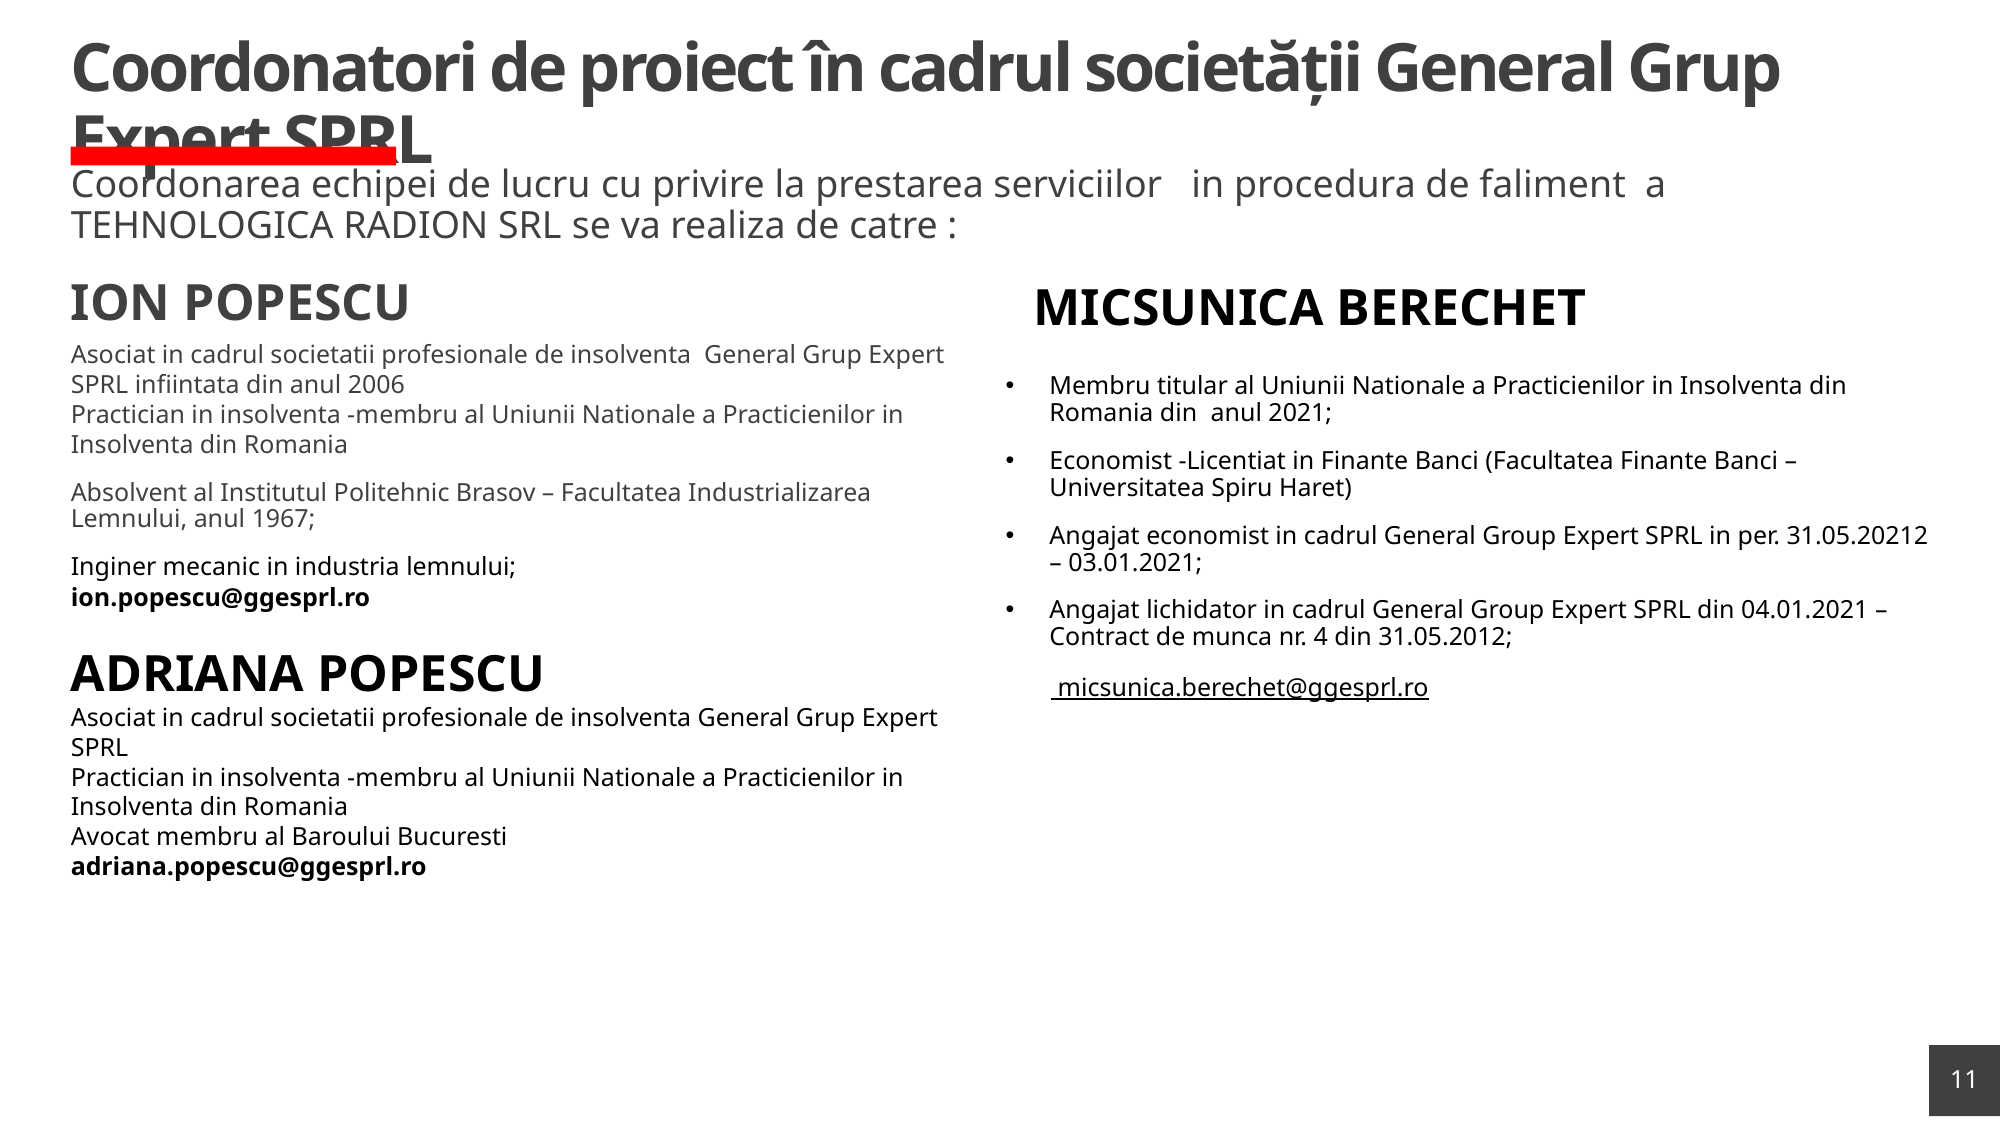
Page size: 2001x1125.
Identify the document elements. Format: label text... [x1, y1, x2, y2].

list MICSUNICA BERECHET [1033, 282, 1931, 327]
list Membru titular al Uniunii Nationale a Practicienilor in Insolventa din Romania din anul 2021; Economist -Licentiat in Finante Banci (Facultatea Finante Banci – Universitatea Spiru Haret) Angajat economist in cadrul General Group Expert SPRL in per. 31.05.20212 – 03.01.2021; Angajat lichidator in cadrul General Group Expert SPRL din 04.01.2021 – Contract de munca nr. 4 din 31.05.2012; micsunica.berechet@ggesprl.ro [1005, 327, 1948, 895]
title Coordonatori de proiect în cadrul societății General Grup Expert SPRL [70, 70, 1931, 142]
list Coordonarea echipei de lucru cu privire la prestarea serviciilor in procedura de faliment a TEHNOLOGICA RADION SRL se va realiza de catre : [70, 165, 1931, 225]
list ION POPESCU [70, 277, 969, 337]
text_box [70, 146, 397, 166]
slide_number 11 [1929, 1045, 2000, 1117]
list Asociat in cadrul societatii profesionale de insolventa General Grup Expert SPRL infiintata din anul 2006 Practician in insolventa -membru al Uniunii Nationale a Practicienilor in Insolventa din Romania Absolvent al Institutul Politehnic Brasov – Facultatea Industrializarea Lemnului, anul 1967; Inginer mecanic in industria lemnului; ion.popescu@ggesprl.ro ADRIANA POPESCU Asociat in cadrul societatii profesionale de insolventa General Grup Expert SPRL Practician in insolventa -membru al Uniunii Nationale a Practicienilor in Insolventa din Romania Avocat membru al Baroului Bucuresti adriana.popescu@ggesprl.ro [70, 338, 969, 893]
